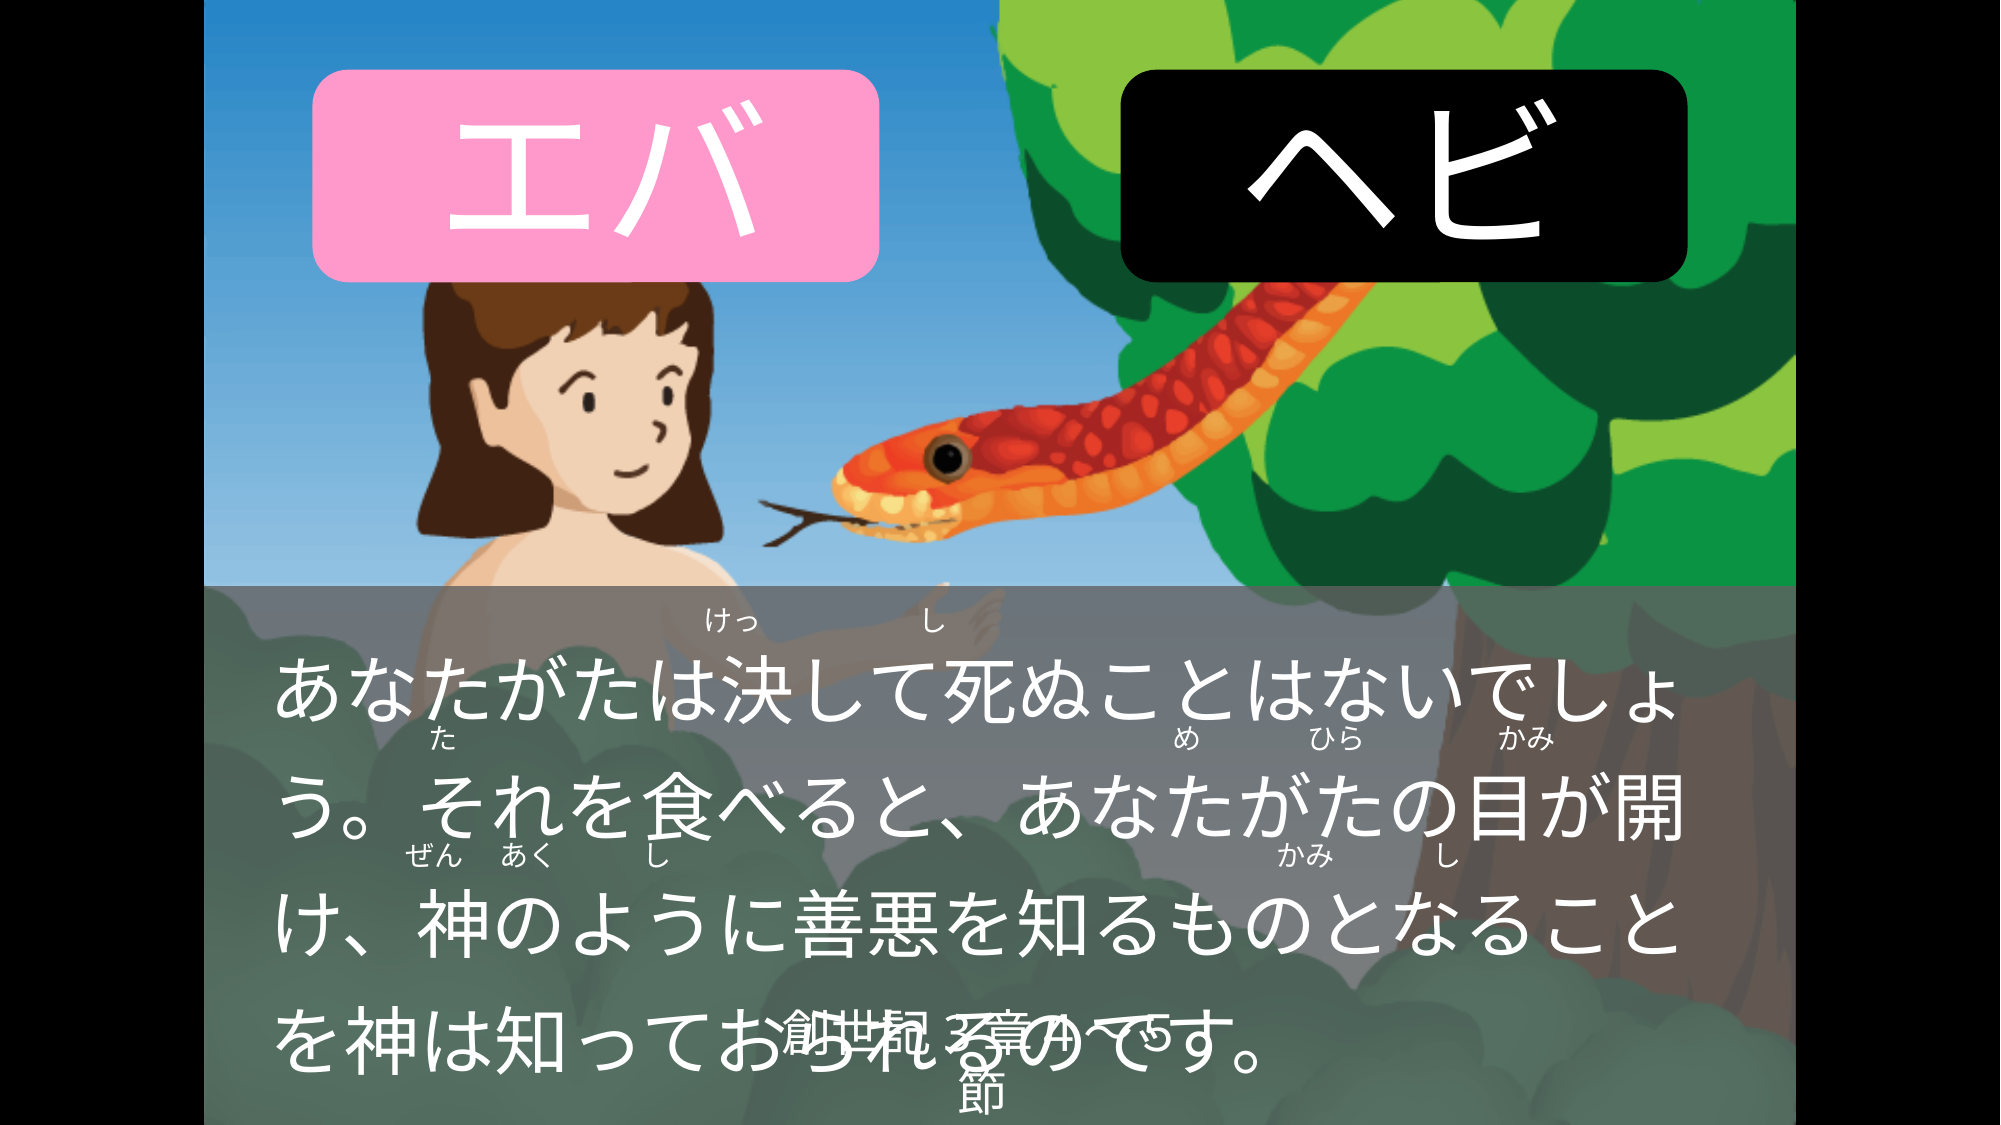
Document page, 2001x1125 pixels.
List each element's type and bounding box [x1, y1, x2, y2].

picture [204, 0, 1796, 1125]
